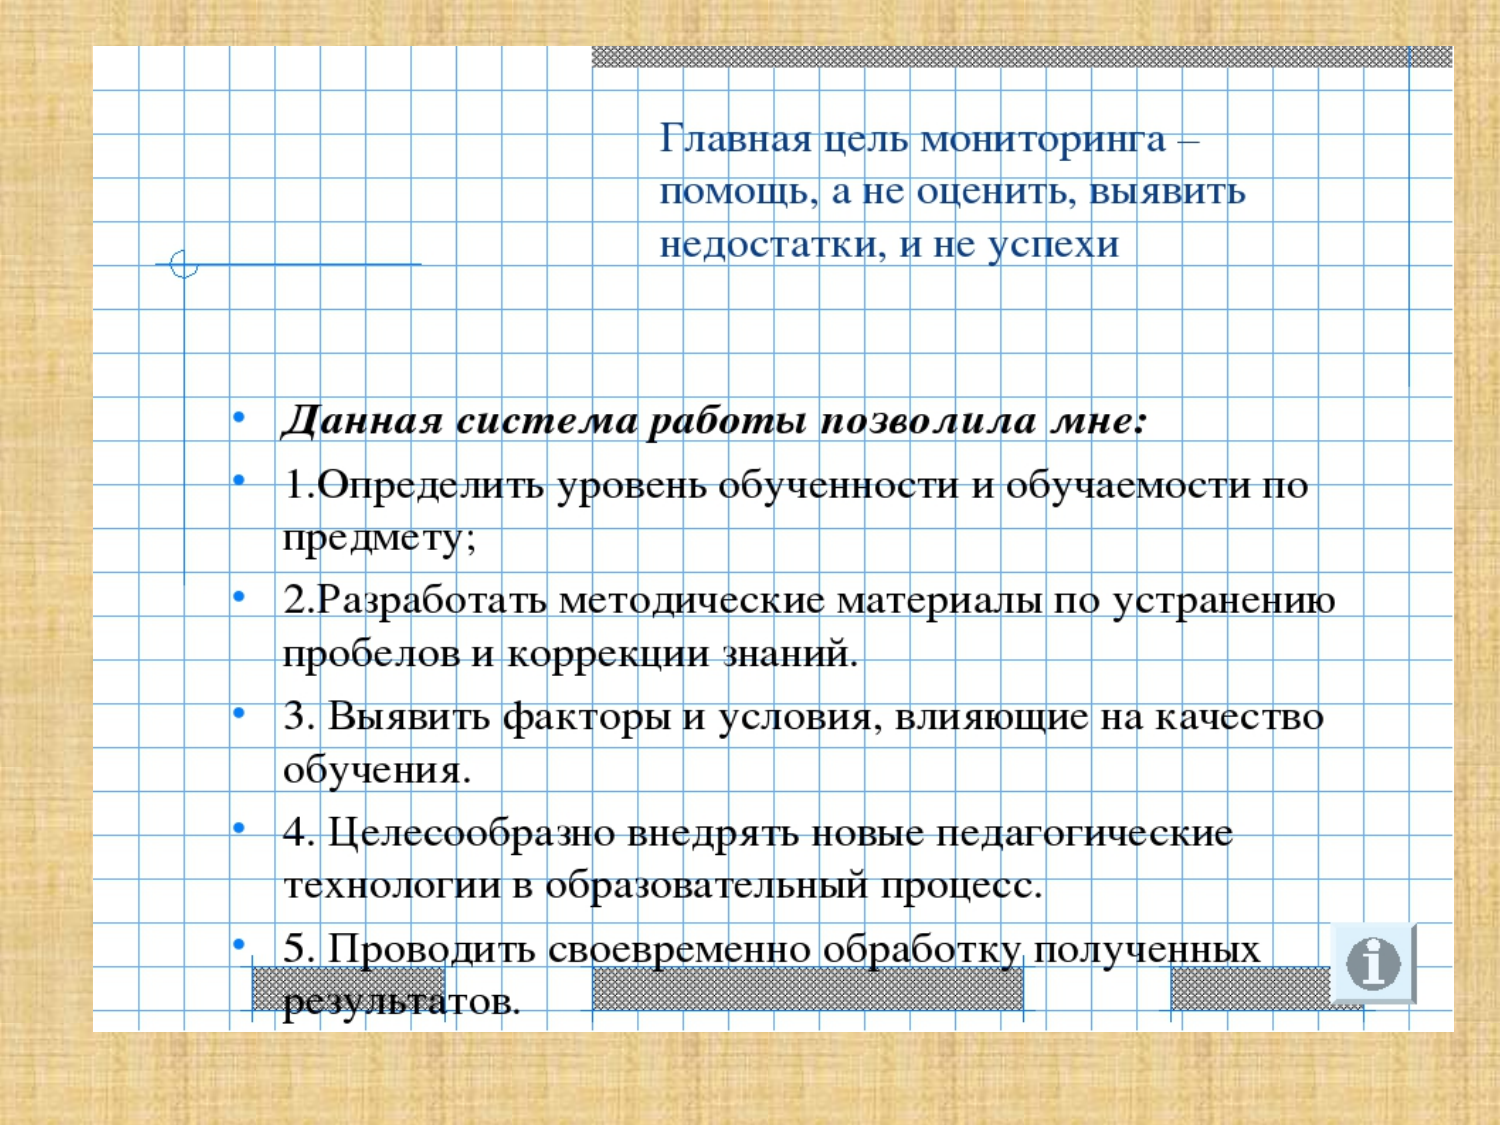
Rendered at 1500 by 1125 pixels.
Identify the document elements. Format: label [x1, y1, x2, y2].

picture [0, 0, 1500, 1125]
list [93, 46, 1454, 1032]
